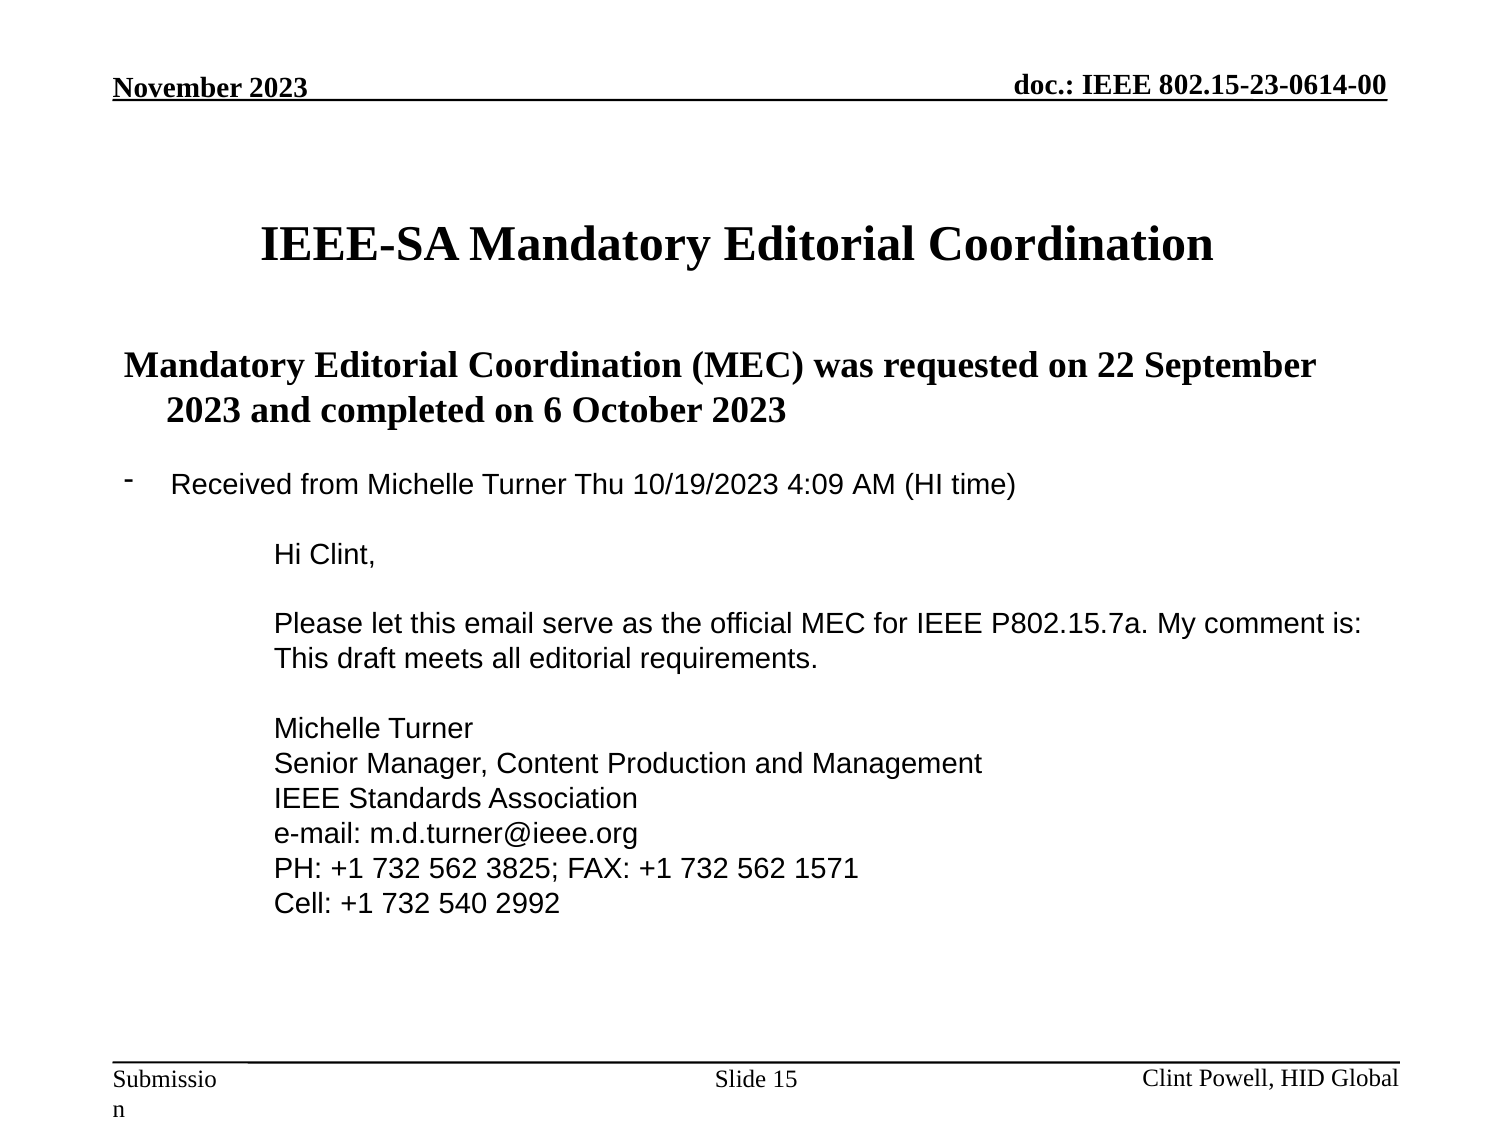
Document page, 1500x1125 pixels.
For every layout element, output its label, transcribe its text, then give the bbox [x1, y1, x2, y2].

text_box Mandatory Editorial Coordination (MEC) was requested on 22 September 2023 and completed on 6 October 2023 Received from Michelle Turner Thu 10/19/2023 4:09 AM (HI time) Hi Clint, Please let this email serve as the official MEC for IEEE P802.15.7a. My comment is: This draft meets all editorial requirements. Michelle Turner Senior Manager, Content Production and Management IEEE Standards Association e-mail: m.d.turner@ieee.org PH: +1 732 562 3825; FAX: +1 732 562 1571 Cell: +1 732 540 2992 [112, 334, 1387, 950]
slide_number Slide 15 [712, 1062, 800, 1093]
text_box IEEE-SA Mandatory Editorial Coordination [99, 174, 1375, 306]
